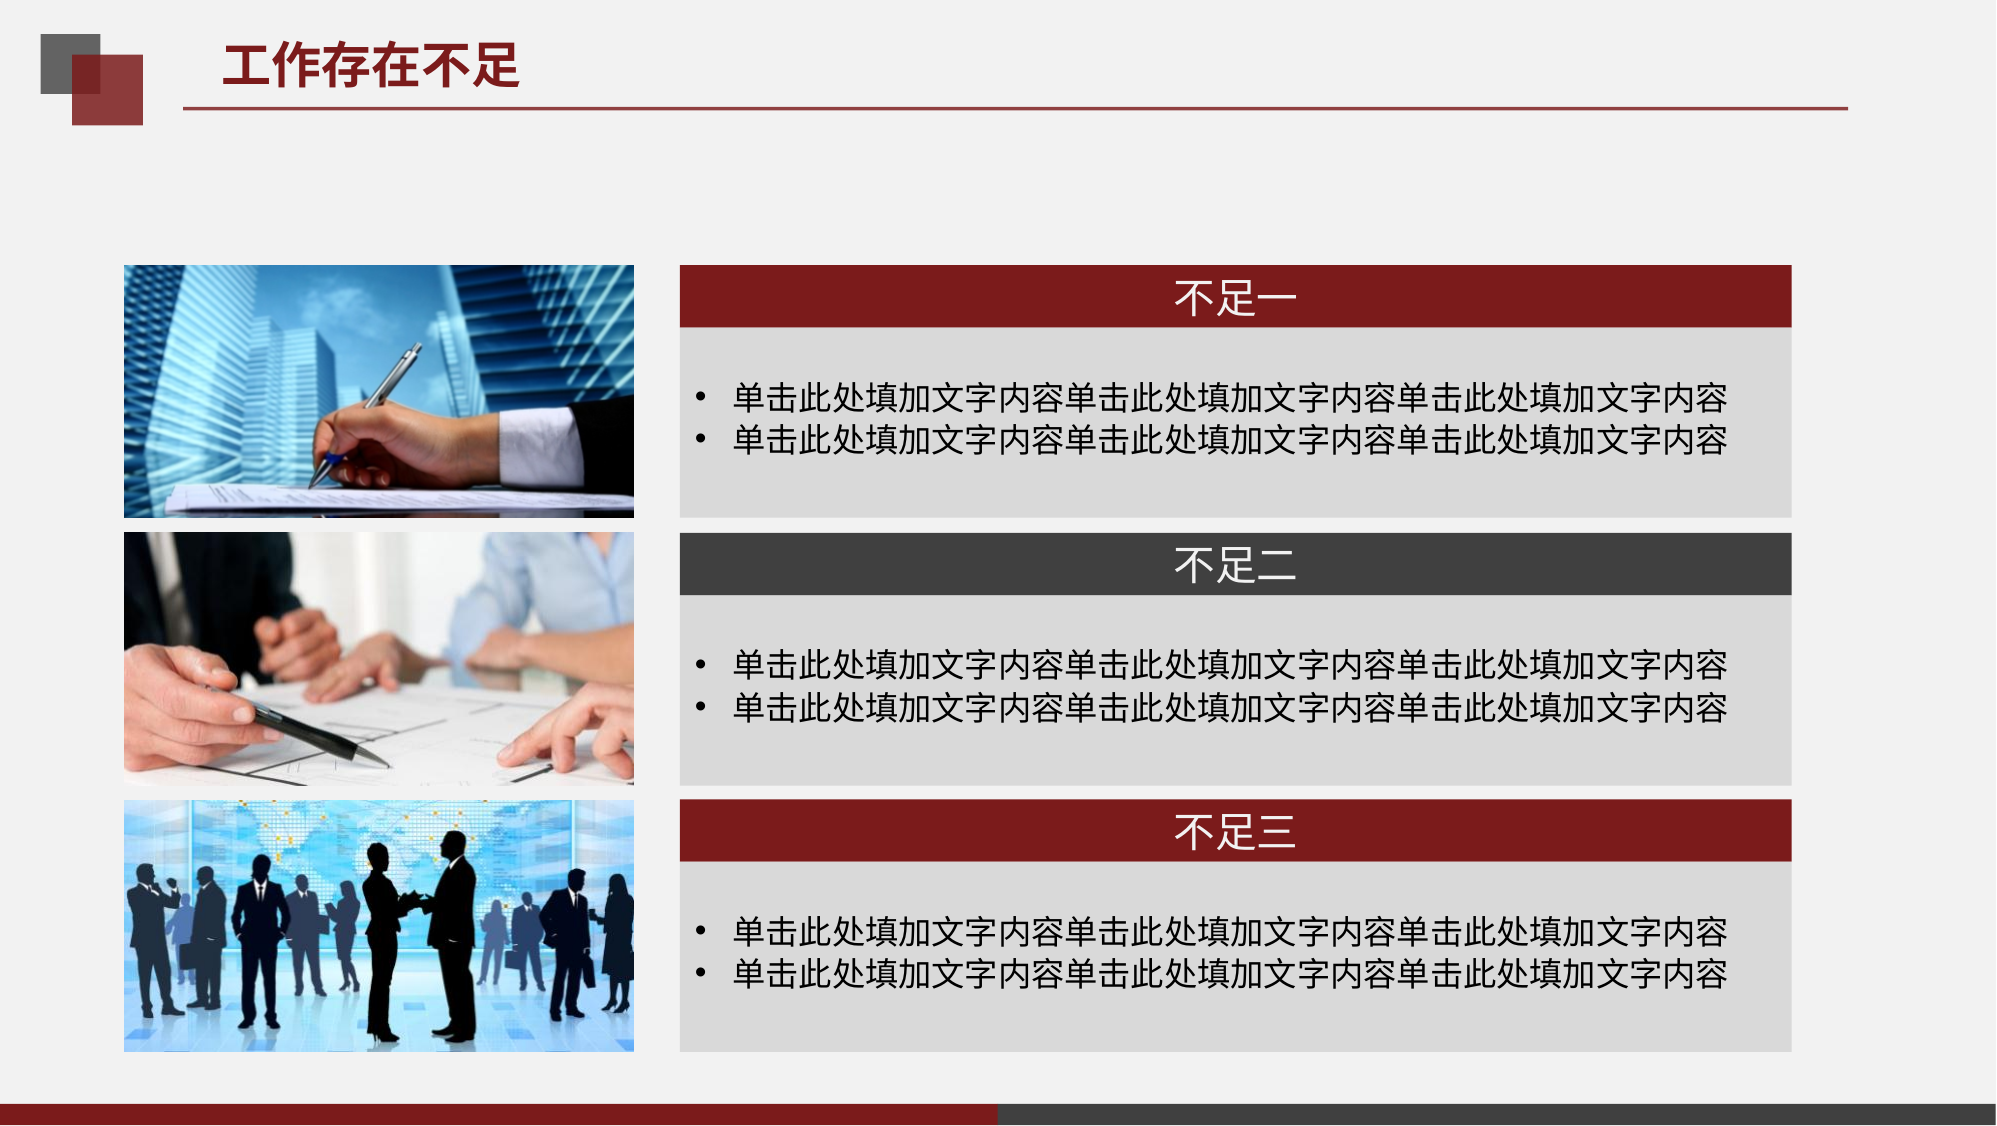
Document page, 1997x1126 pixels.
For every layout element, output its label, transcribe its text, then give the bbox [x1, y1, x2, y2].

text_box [679, 532, 1792, 786]
text_box 工作存在不足 [206, 25, 668, 101]
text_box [679, 799, 1792, 1053]
picture [123, 799, 634, 1053]
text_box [679, 264, 1792, 519]
picture [123, 532, 634, 786]
picture [123, 264, 634, 519]
